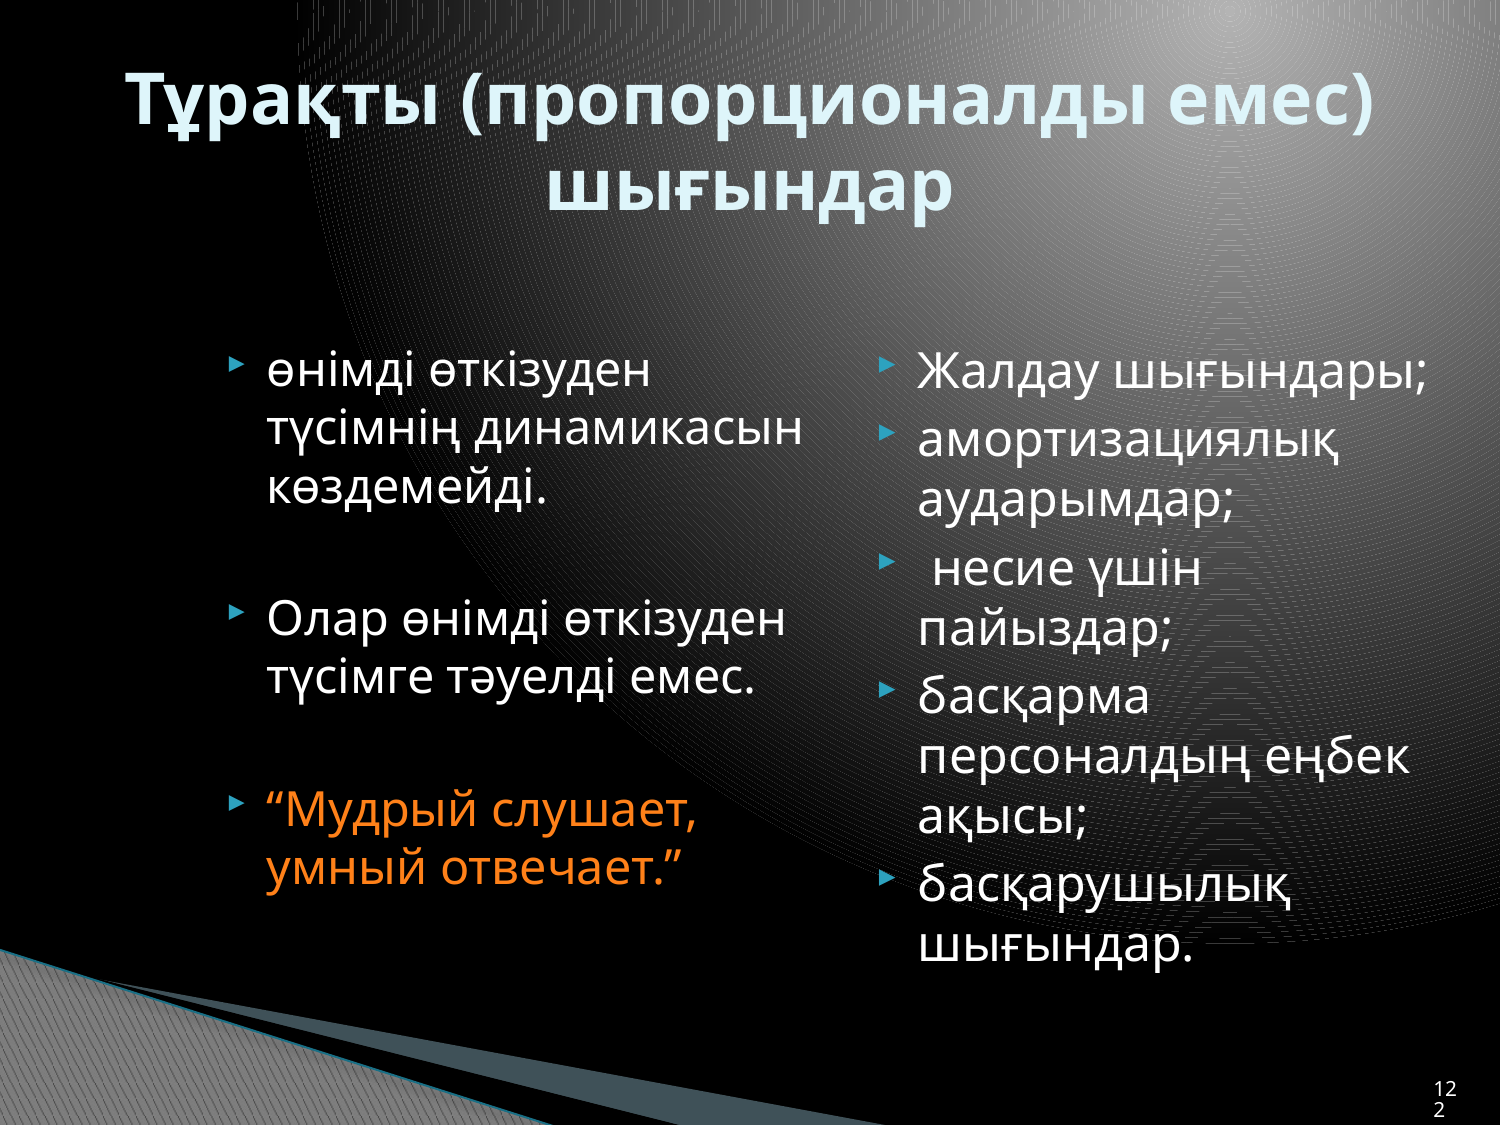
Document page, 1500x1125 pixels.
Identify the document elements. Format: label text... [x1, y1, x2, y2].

list өнімді өткізуден түсімнің динамикасын көздемейді. Олар өнімді өткізуден түсімге тәуелді емес. “Мудрый слушает, умный отвечает.” [193, 331, 820, 1006]
list Жалдау шығындары; амортизациялық аударымдар; несие үшін пайыздар; басқарма персоналдың еңбек ақысы; басқарушылық шығындар. [843, 331, 1469, 1006]
slide_number 122 [1418, 1051, 1479, 1112]
picture [0, 952, 543, 1125]
title Тұрақты (пропорционалды емес) шығындар [75, 45, 1425, 233]
